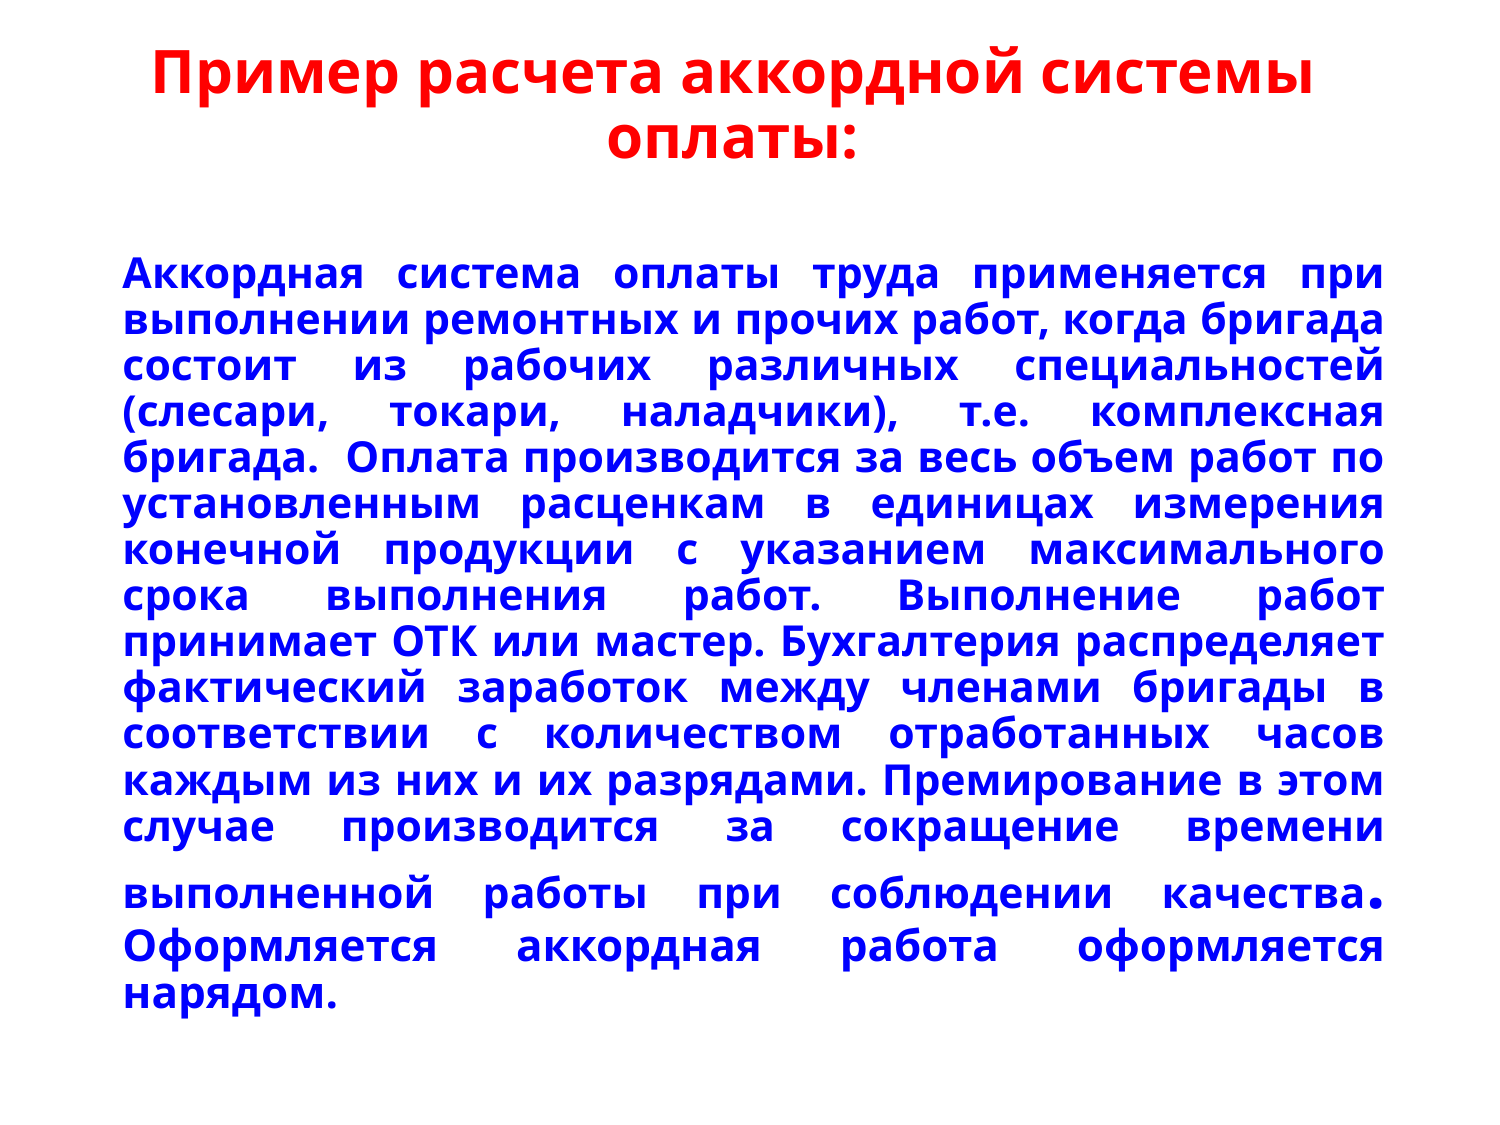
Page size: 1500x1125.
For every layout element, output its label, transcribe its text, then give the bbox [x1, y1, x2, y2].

list Аккордная система оплаты труда применяется при выполнении ремонтных и прочих работ, когда бригада состоит из рабочих различных специальностей (слесари, токари, наладчики), т.е. комплексная бригада. Оплата производится за весь объем работ по установленным расценкам в единицах измерения конечной продукции с указанием максимального срока выполнения работ. Выполнение работ принимает ОТК или мастер. Бухгалтерия распределяет фактический заработок между членами бригады в соответствии с количеством отработанных часов каждым из них и их разрядами. Премирование в этом случае производится за сокращение времени выполненной работы при соблюдении качества. Оформляется аккордная работа оформляется нарядом. [107, 185, 1402, 1031]
title Пример расчета аккордной системы оплаты: [23, 34, 1443, 252]
